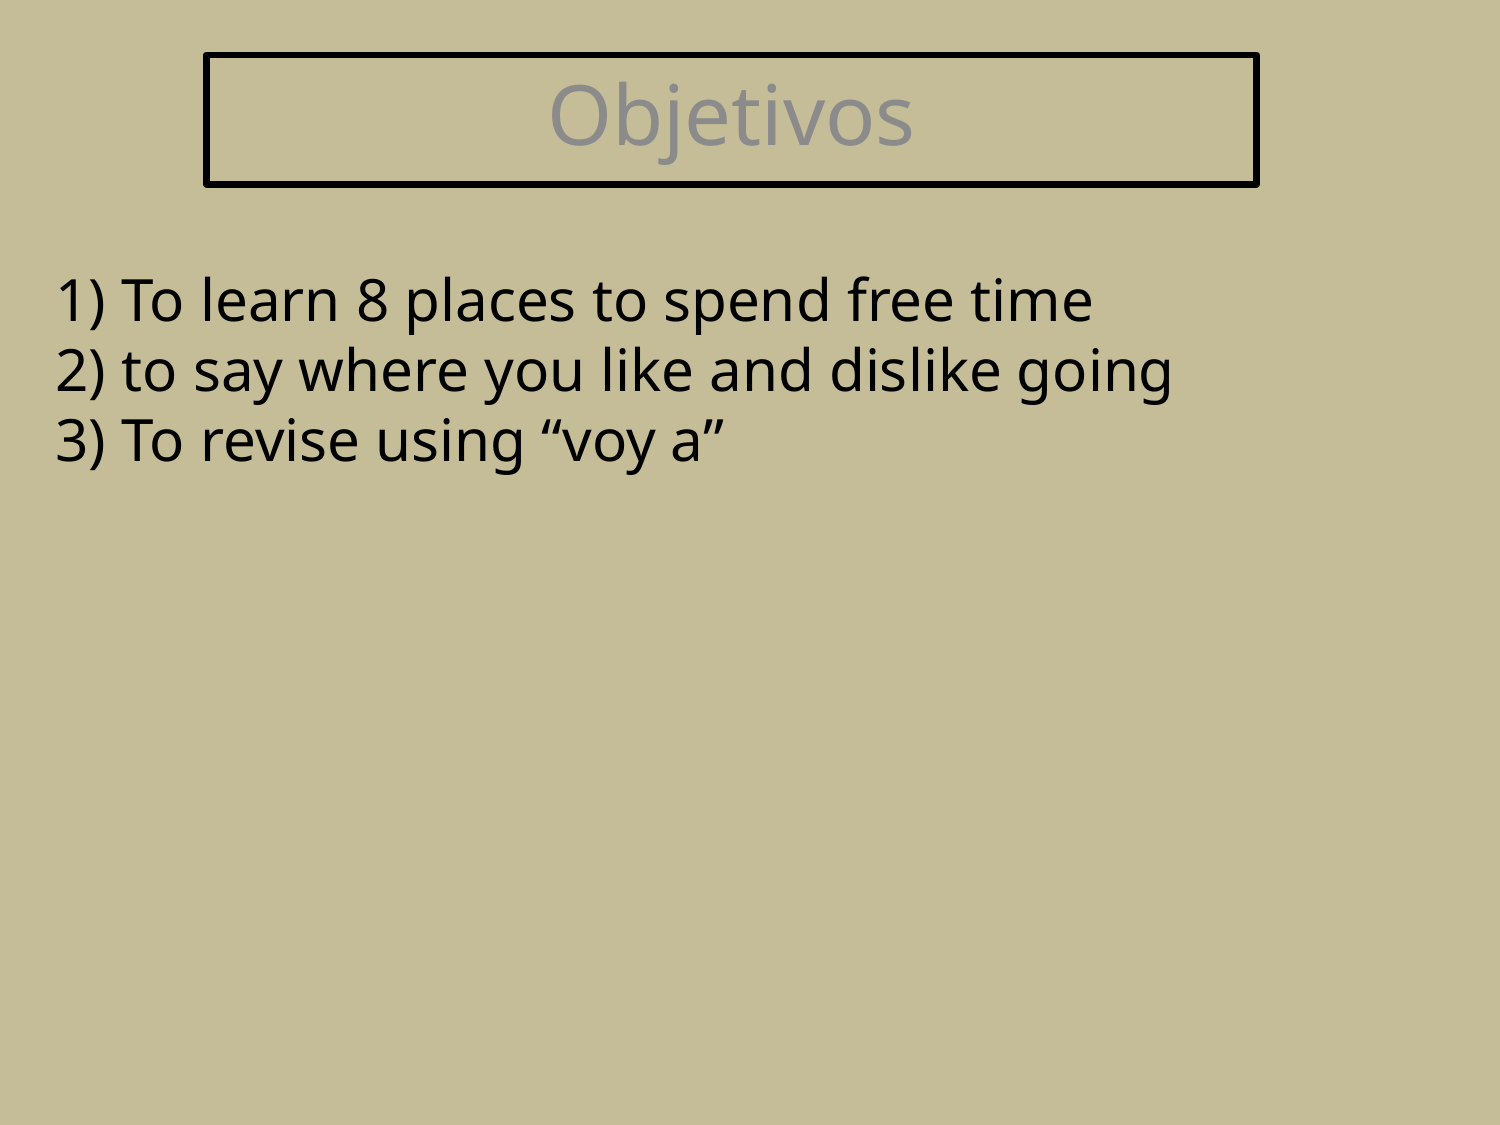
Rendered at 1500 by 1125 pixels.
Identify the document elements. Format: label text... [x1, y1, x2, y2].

text_box 1) To learn 8 places to spend free time 2) to say where you like and dislike going 3) To revise using “voy a” [41, 255, 1436, 551]
subtitle Objetivos [206, 54, 1257, 185]
